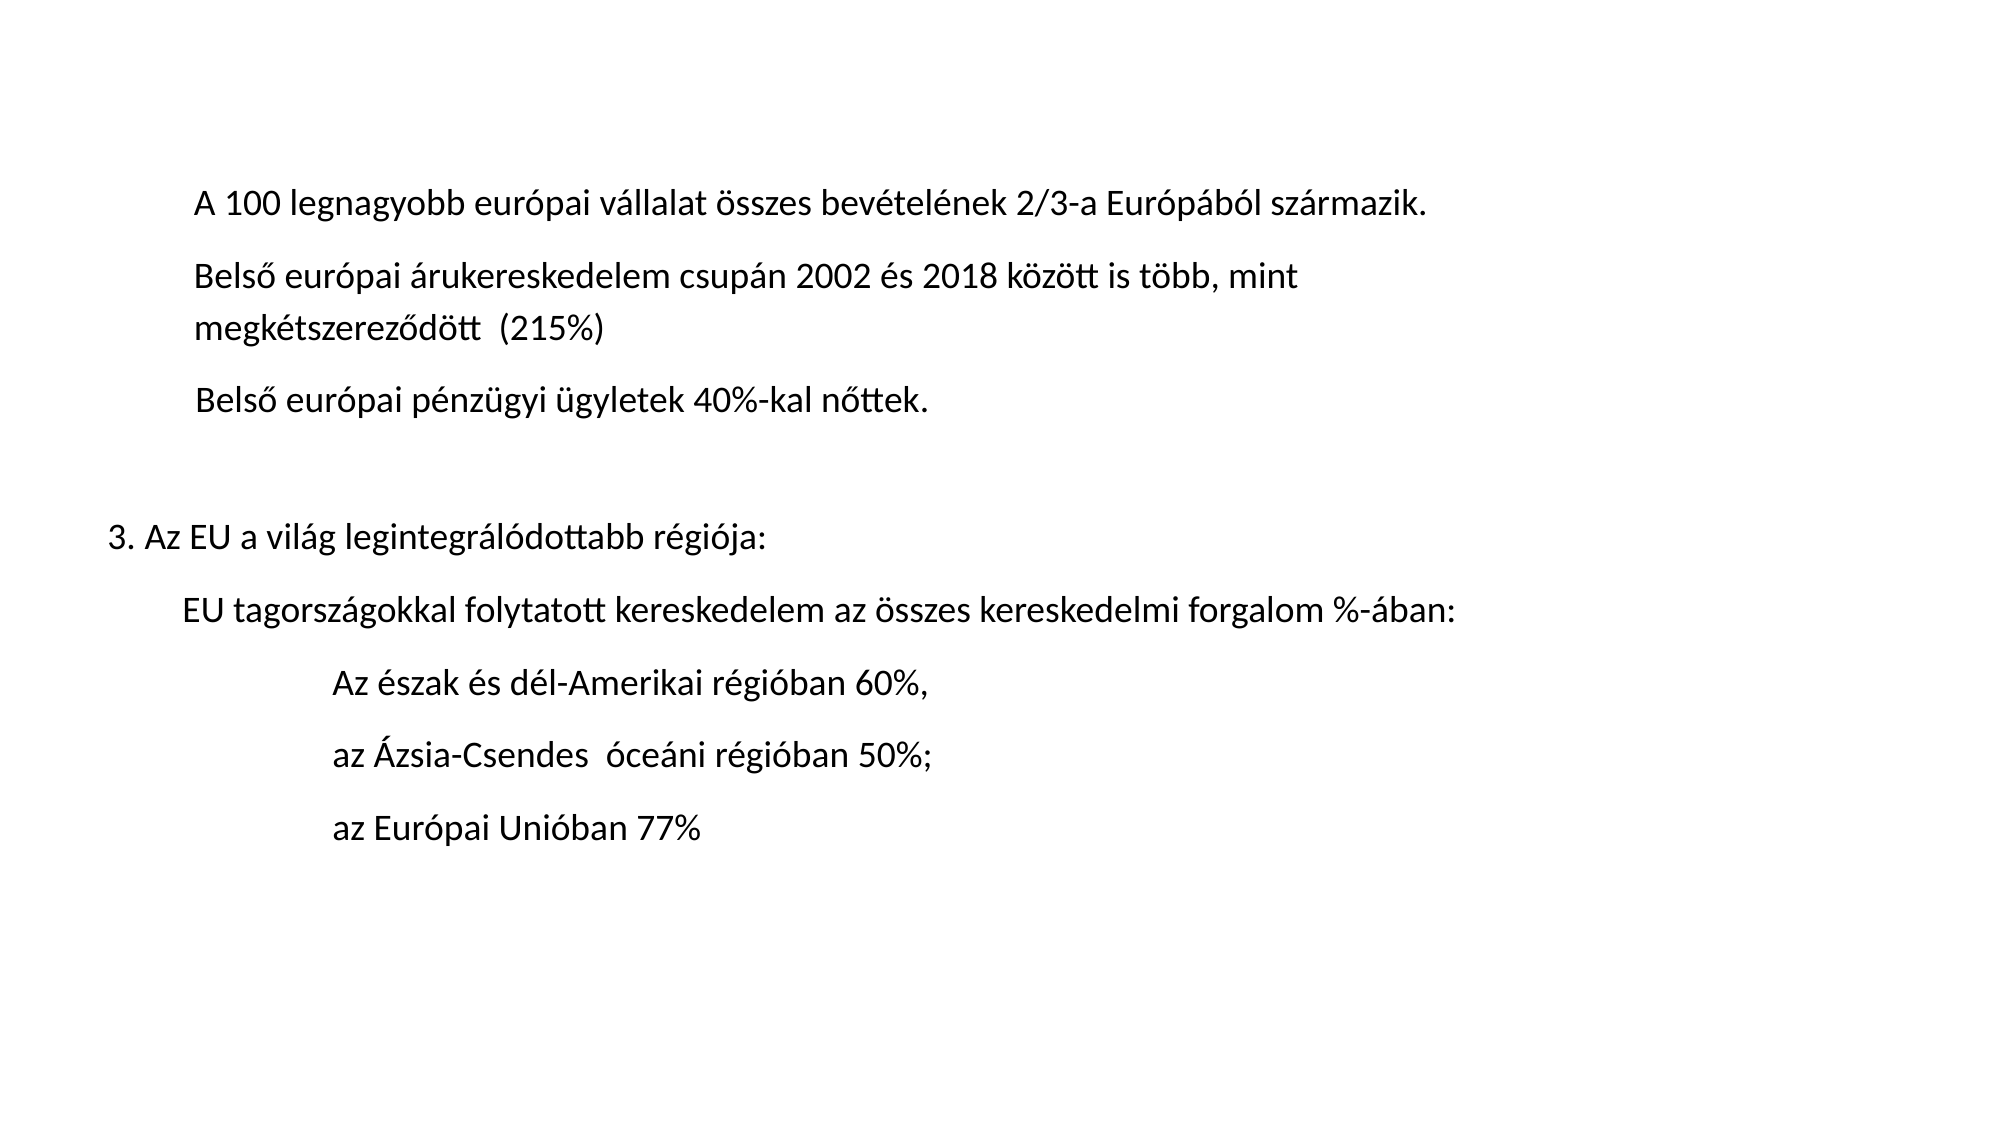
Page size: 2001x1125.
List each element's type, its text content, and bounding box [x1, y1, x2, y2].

text_box 3. Az EU a világ legintegrálódottabb régiója: EU tagországokkal folytatott kereskedelem az összes kereskedelmi forgalom %-ában: Az észak és dél-Amerikai régióban 60%, az Ázsia-Csendes óceáni régióban 50%; az Európai Unióban 77% [92, 498, 1500, 856]
text_box A 100 legnagyobb európai vállalat összes bevételének 2/3-a Európából származik. Belső európai árukereskedelem csupán 2002 és 2018 között is több, mint megkétszereződött (215%) Belső európai pénzügyi ügyletek 40%-kal nőttek. [104, 164, 1500, 428]
